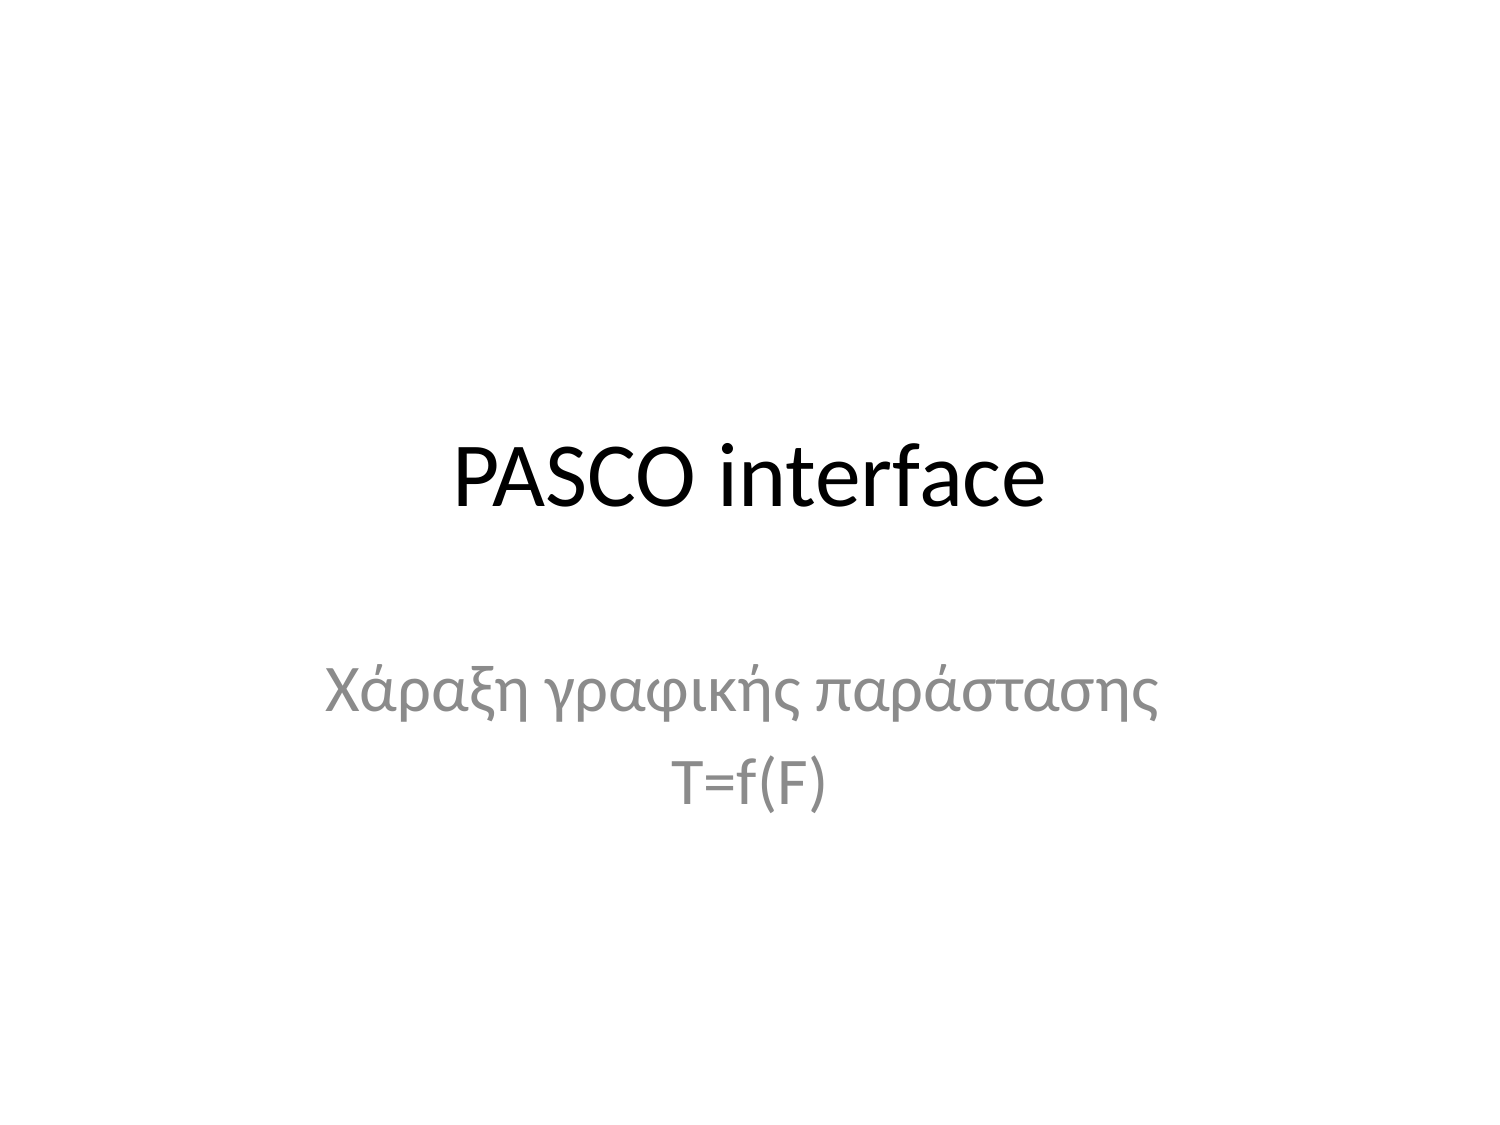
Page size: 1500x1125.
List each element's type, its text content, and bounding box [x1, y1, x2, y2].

subtitle Χάραξη γραφικής παράστασης T=f(F) [225, 637, 1275, 925]
title PASCO interface [112, 349, 1388, 591]
